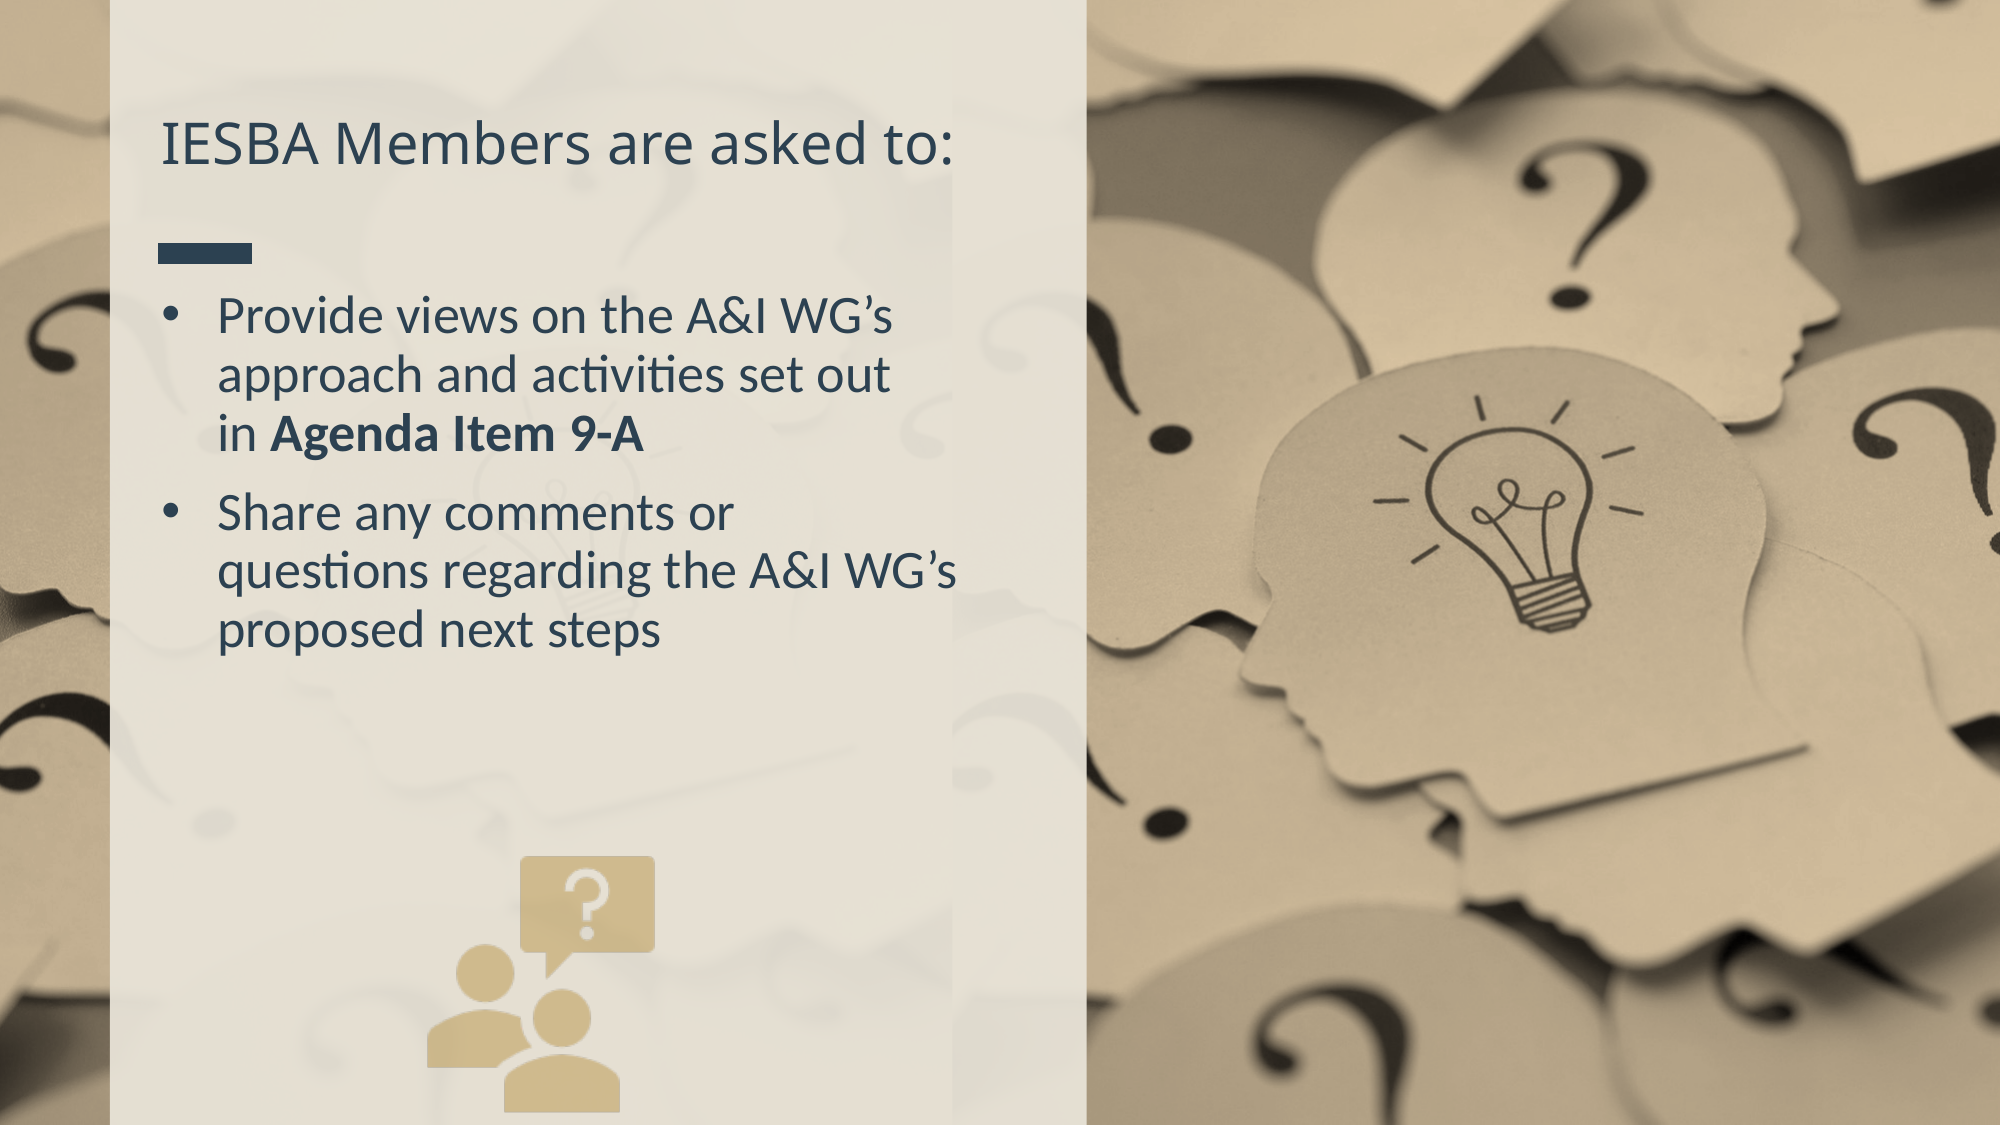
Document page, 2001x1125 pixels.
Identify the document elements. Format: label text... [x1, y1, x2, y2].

picture [387, 830, 695, 1125]
title IESBA Members are asked to: [146, 73, 1034, 185]
list Provide views on the A&I WG’s approach and activities set out in Agenda Item 9-A Share any comments or questions regarding the A&I WG’s proposed next steps [146, 279, 1084, 1097]
